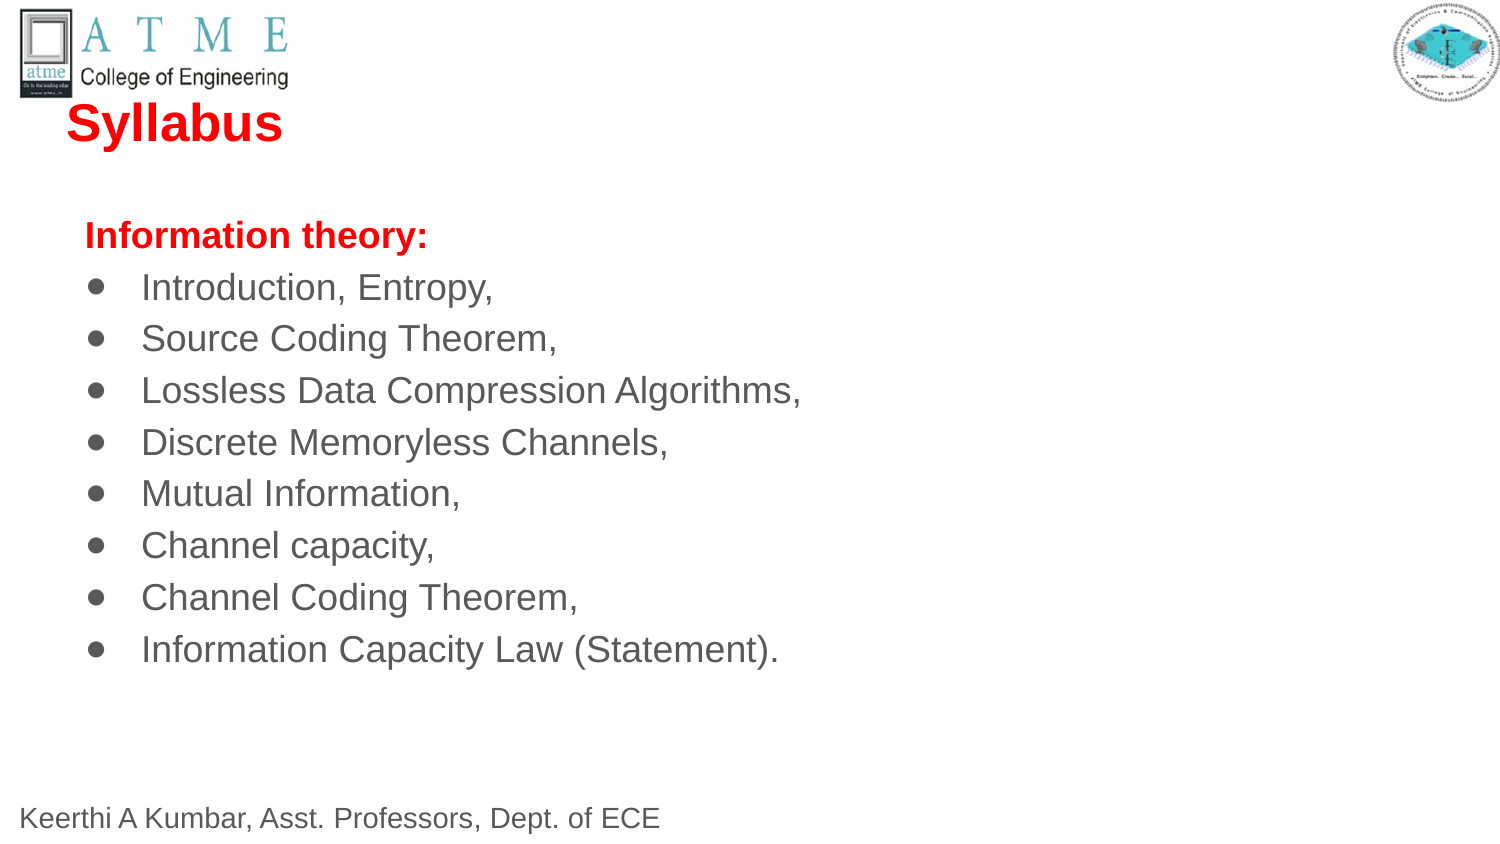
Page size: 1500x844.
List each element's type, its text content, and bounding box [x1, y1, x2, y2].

list Information theory: Introduction, Entropy, Source Coding Theorem, Lossless Data Compression Algorithms, Discrete Memoryless Channels, Mutual Information, Channel capacity, Channel Coding Theorem, Information Capacity Law (Statement). [51, 189, 1449, 750]
picture [17, 6, 295, 99]
picture [1389, 1, 1500, 104]
title Syllabus [51, 72, 1449, 167]
